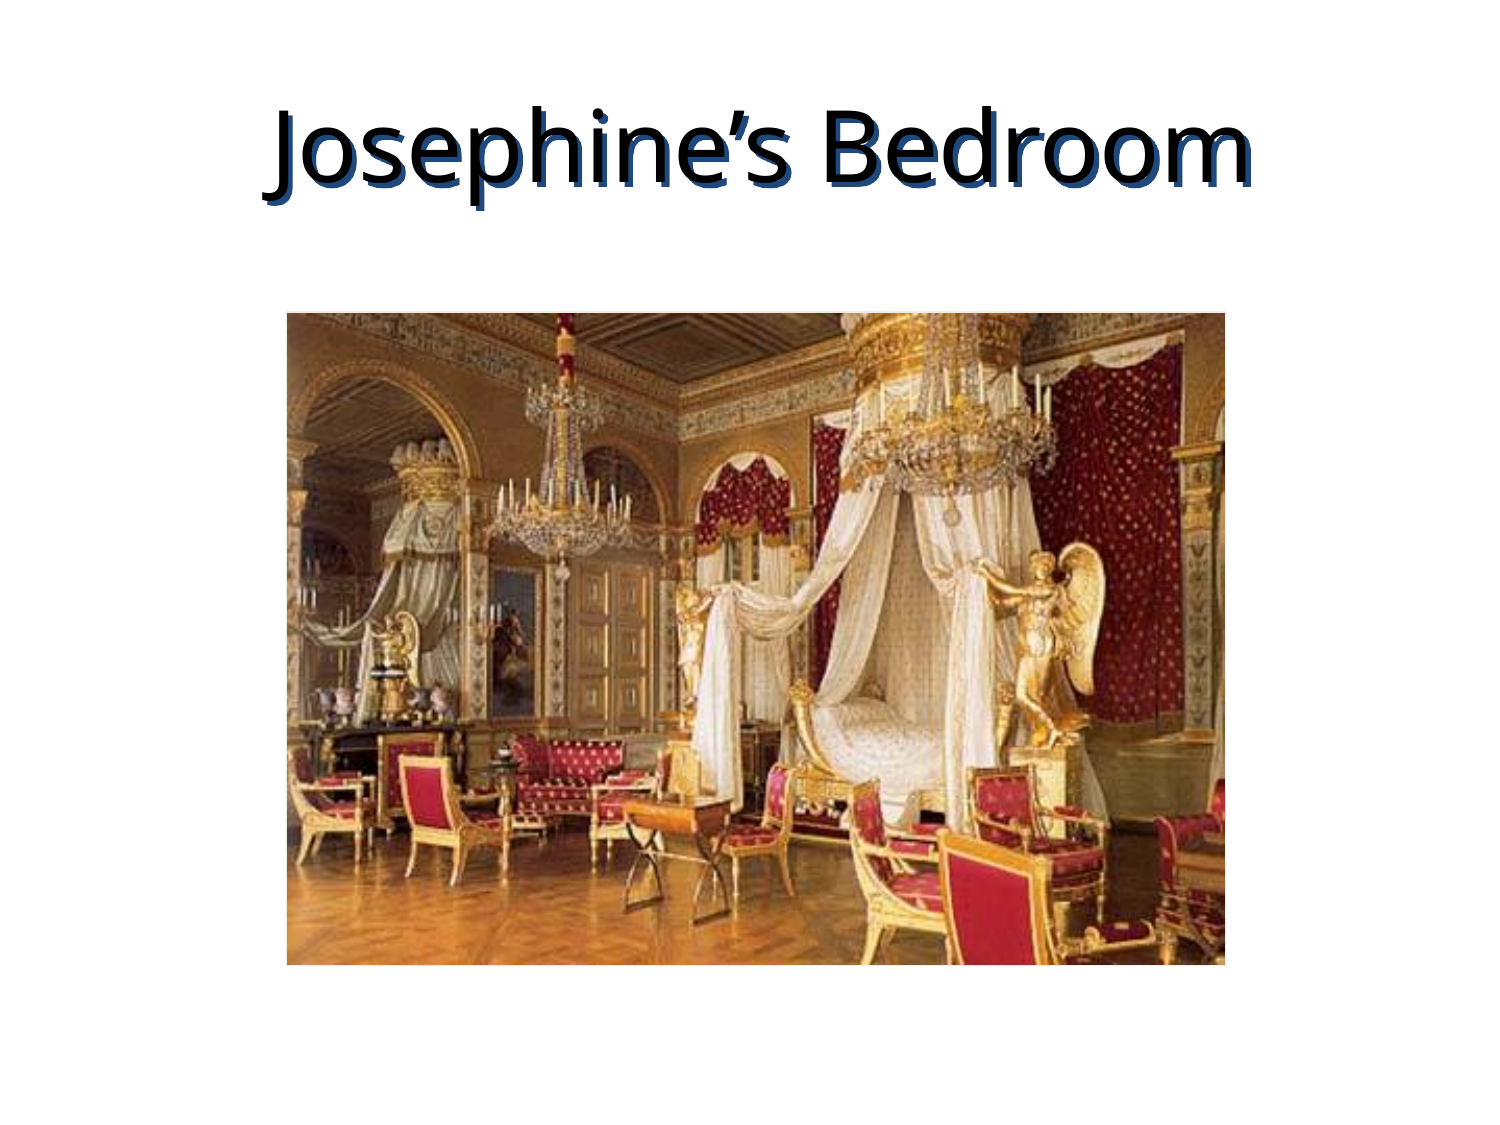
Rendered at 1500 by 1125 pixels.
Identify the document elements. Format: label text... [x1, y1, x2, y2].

text_box Josephine’s Bedroom [62, 75, 1463, 210]
picture [287, 312, 1226, 965]
